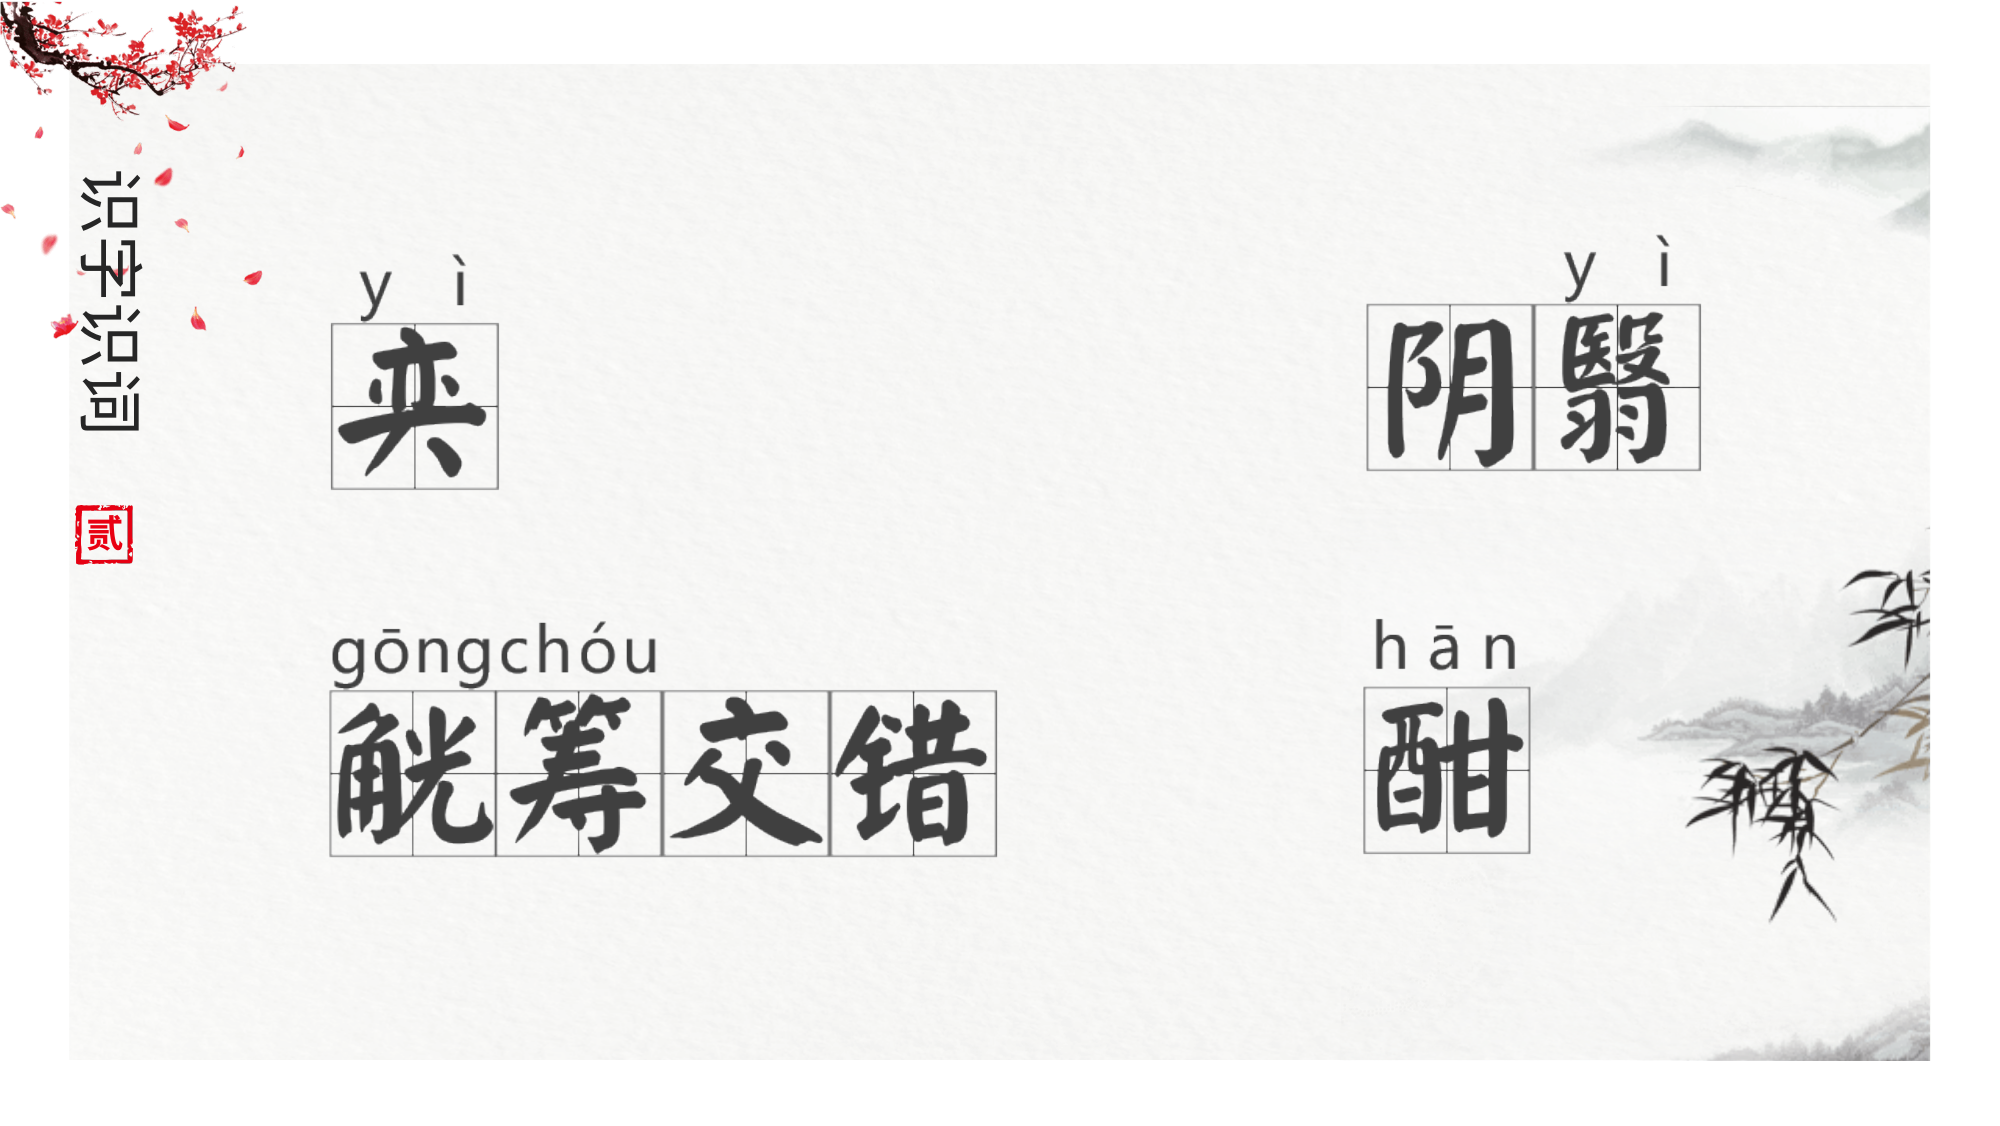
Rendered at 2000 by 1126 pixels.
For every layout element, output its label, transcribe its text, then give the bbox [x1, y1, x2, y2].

picture [0, 0, 1931, 1061]
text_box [71, 502, 140, 565]
text_box 识字识词 [50, 349, 161, 453]
